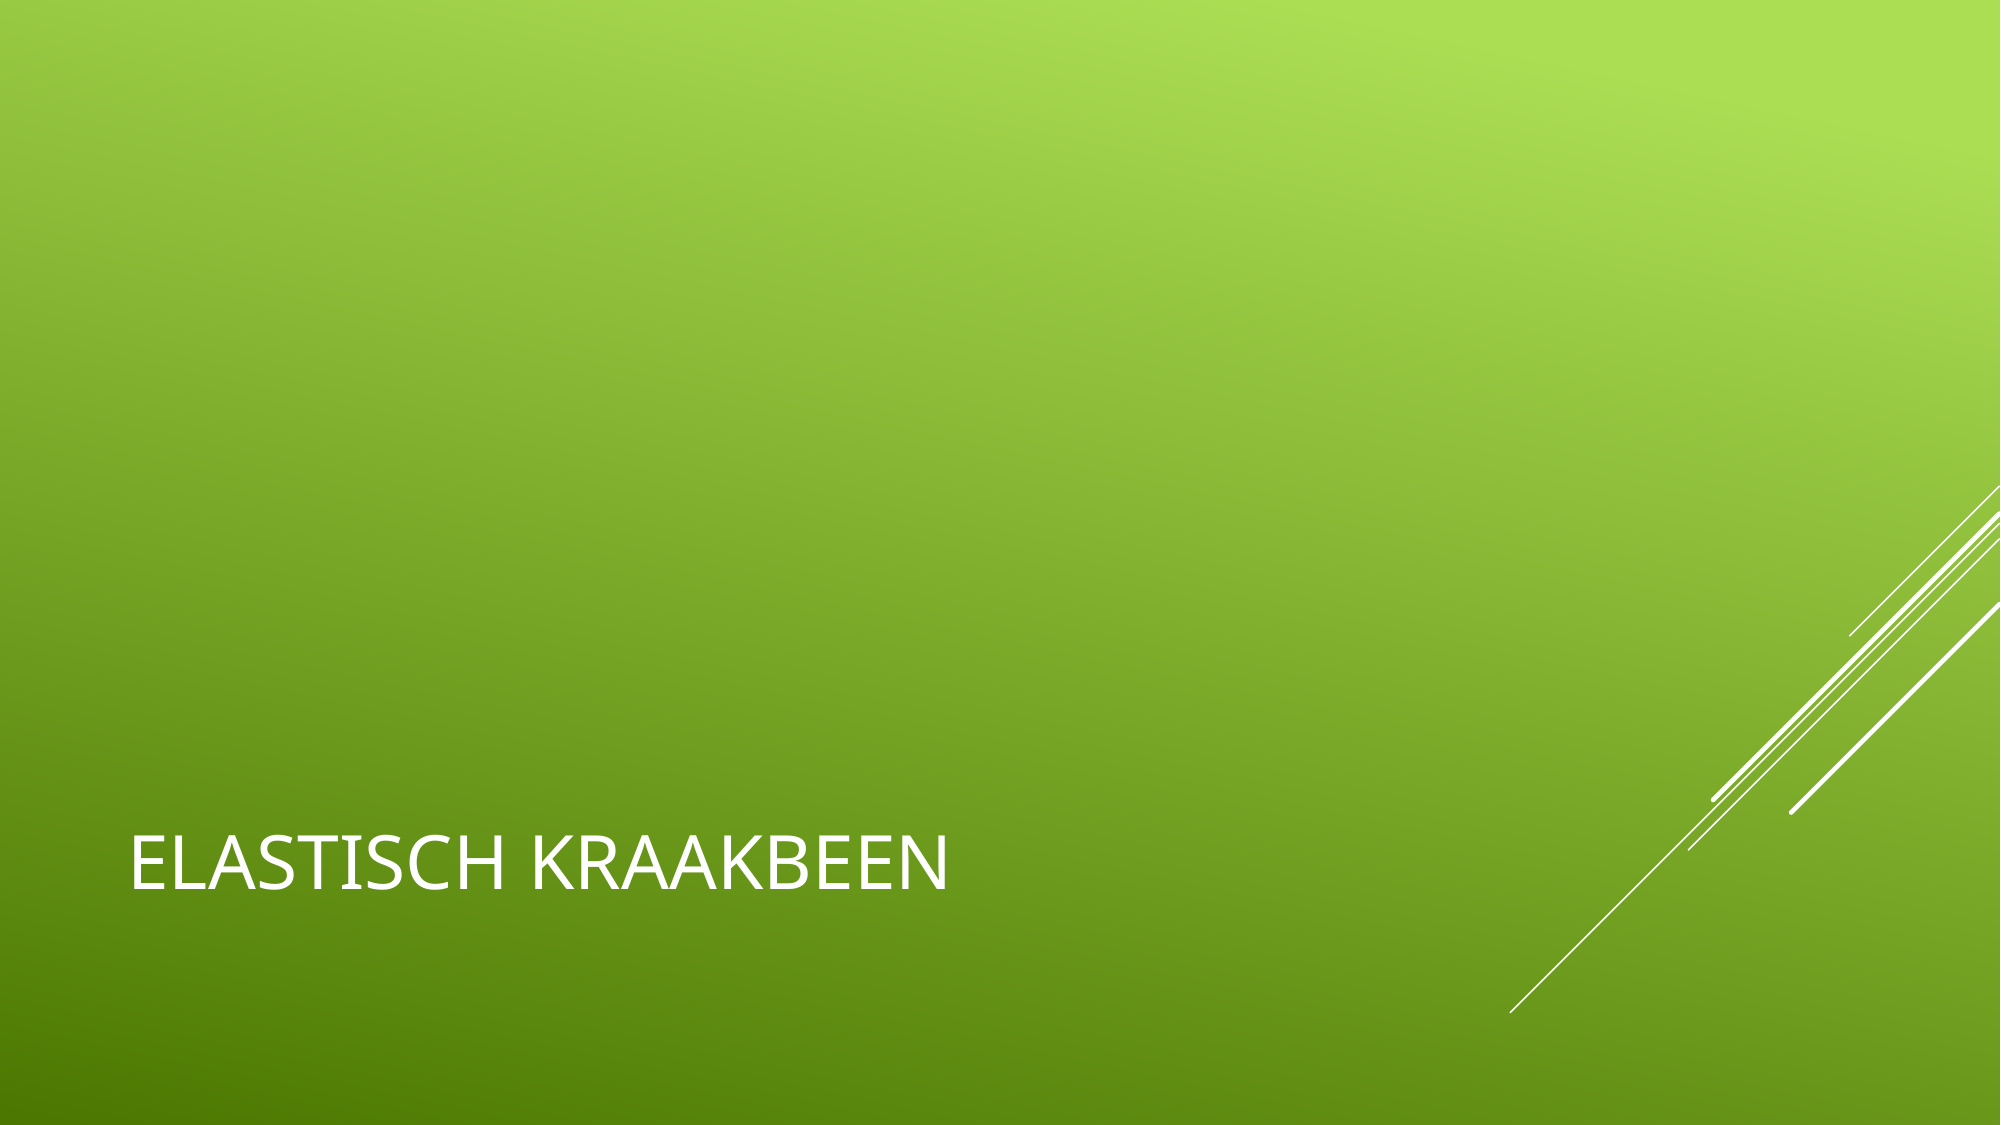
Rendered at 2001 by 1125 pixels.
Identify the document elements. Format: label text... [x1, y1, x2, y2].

title Elastisch kraakbeen [112, 736, 1513, 984]
